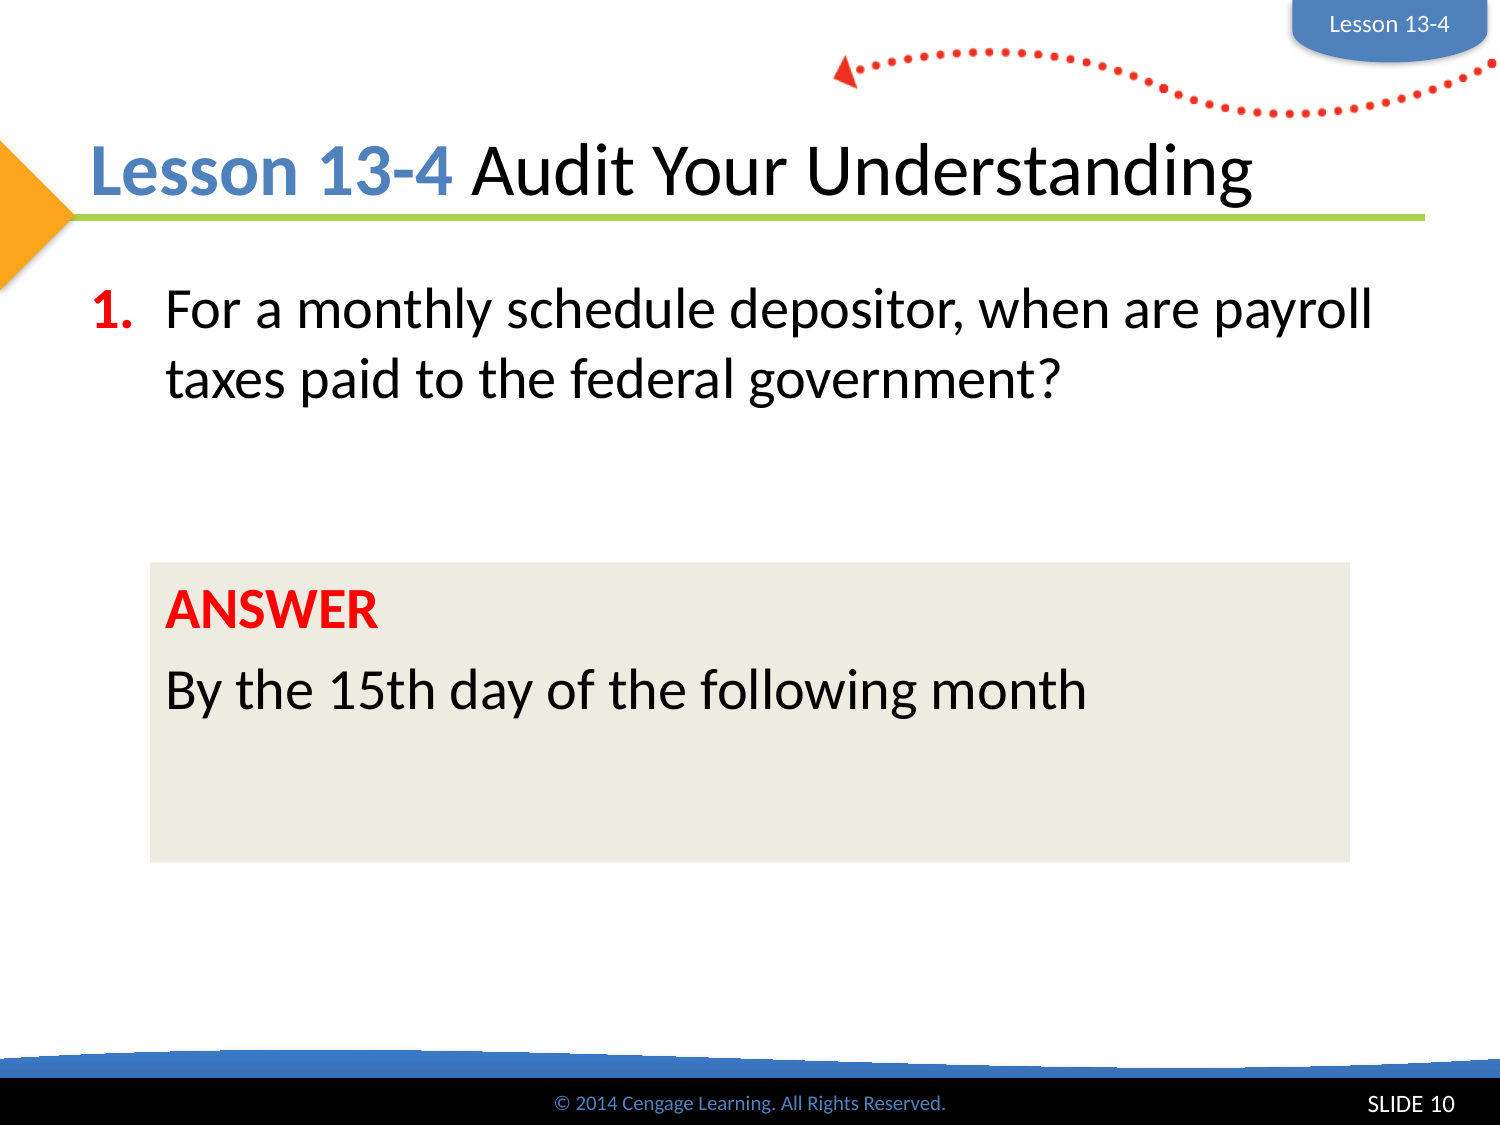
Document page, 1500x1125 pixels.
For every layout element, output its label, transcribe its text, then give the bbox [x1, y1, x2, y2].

text_box ANSWER By the 15th day of the following month [149, 562, 1350, 863]
slide_number SLIDE 10 [1170, 1080, 1470, 1125]
title Lesson 13-4 Audit Your Understanding [75, 29, 1350, 218]
text_box [0, 138, 78, 293]
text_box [1292, 0, 1488, 63]
list 1. For a monthly schedule depositor, when are payroll taxes paid to the federal government? [75, 262, 1425, 1005]
picture [827, 37, 1500, 126]
